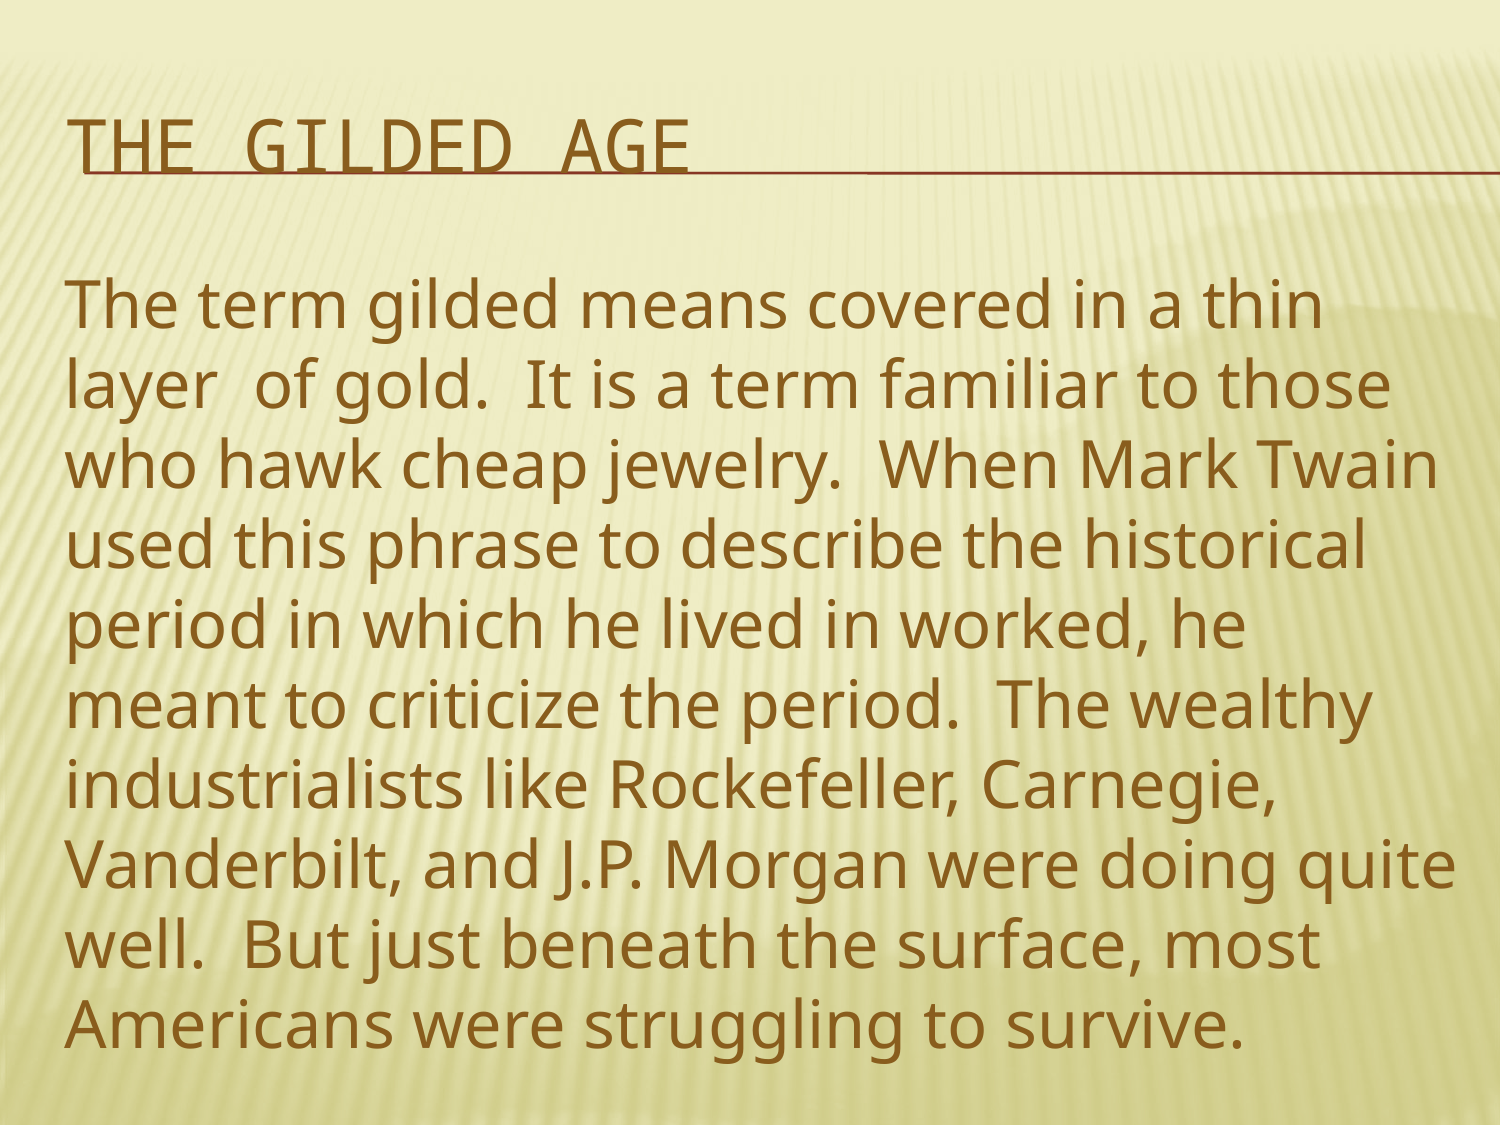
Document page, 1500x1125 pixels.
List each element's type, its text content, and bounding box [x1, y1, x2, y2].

title The gilded age [50, 75, 1475, 213]
list The term gilded means covered in a thin layer of gold. It is a term familiar to those who hawk cheap jewelry. When Mark Twain used this phrase to describe the historical period in which he lived in worked, he meant to criticize the period. The wealthy industrialists like Rockefeller, Carnegie, Vanderbilt, and J.P. Morgan were doing quite well. But just beneath the surface, most Americans were struggling to survive. [50, 254, 1475, 998]
